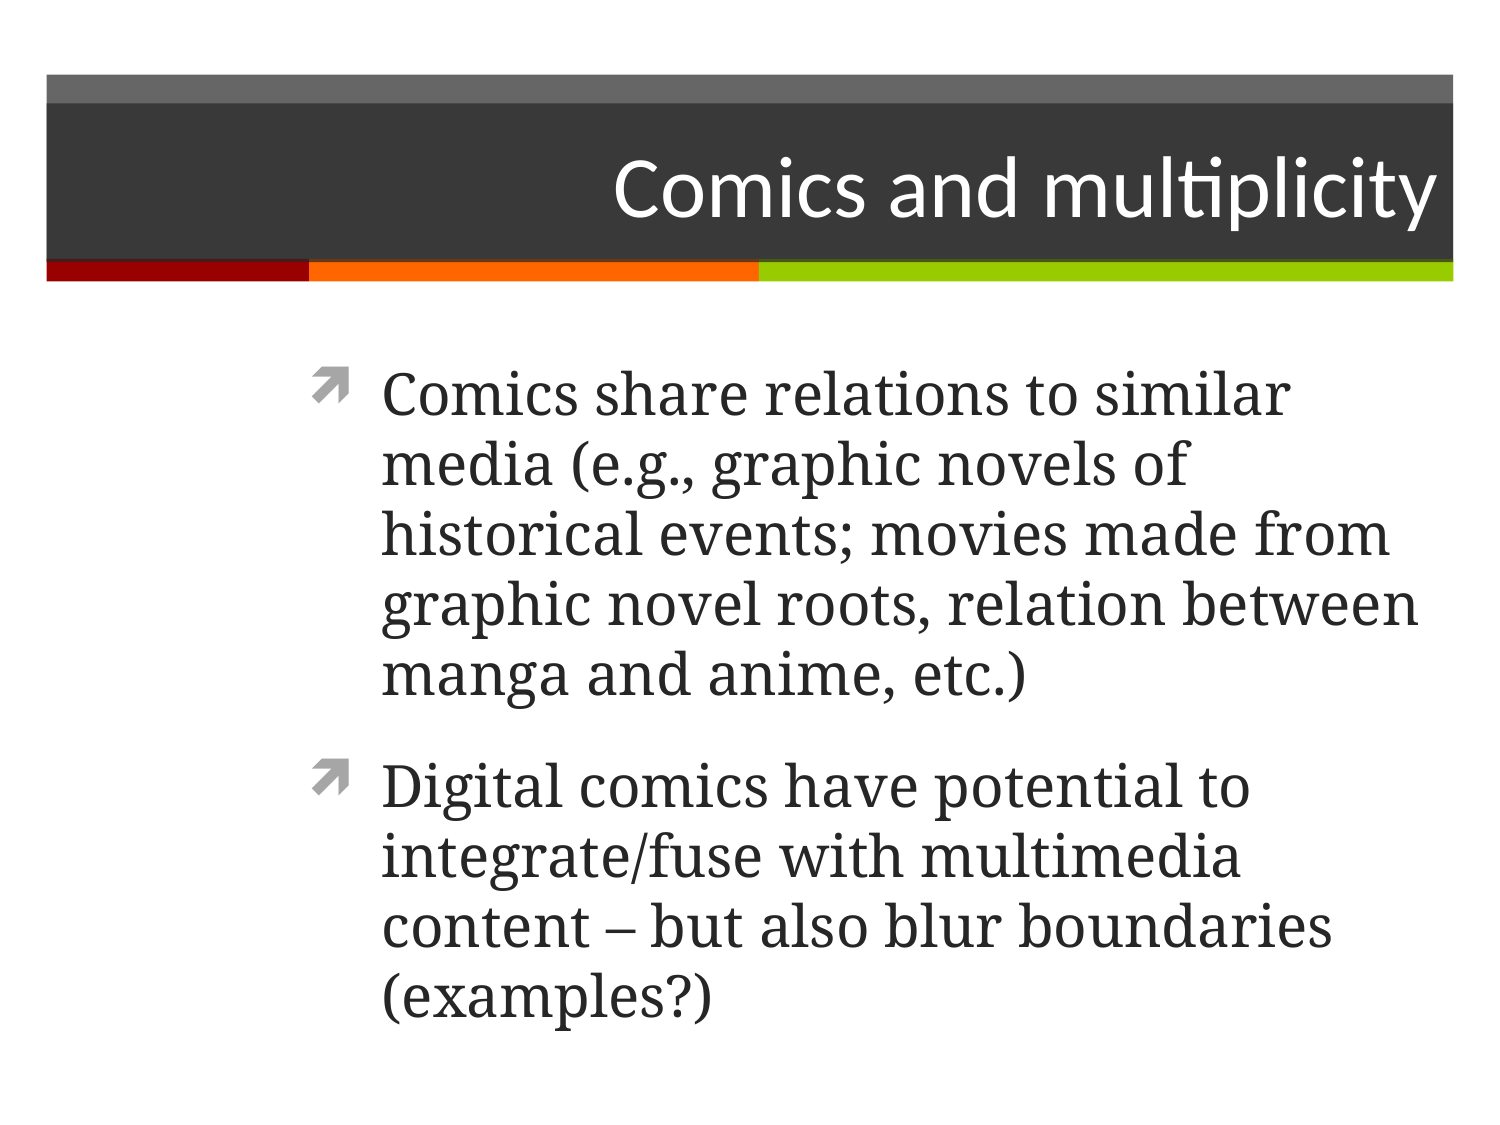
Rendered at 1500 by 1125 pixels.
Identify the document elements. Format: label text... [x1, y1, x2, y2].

list Comics share relations to similar media (e.g., graphic novels of historical events; movies made from graphic novel roots, relation between manga and anime, etc.) Digital comics have potential to integrate/fuse with multimedia content – but also blur boundaries (examples?) [292, 350, 1454, 1005]
title Comics and multiplicity [46, 103, 1454, 263]
